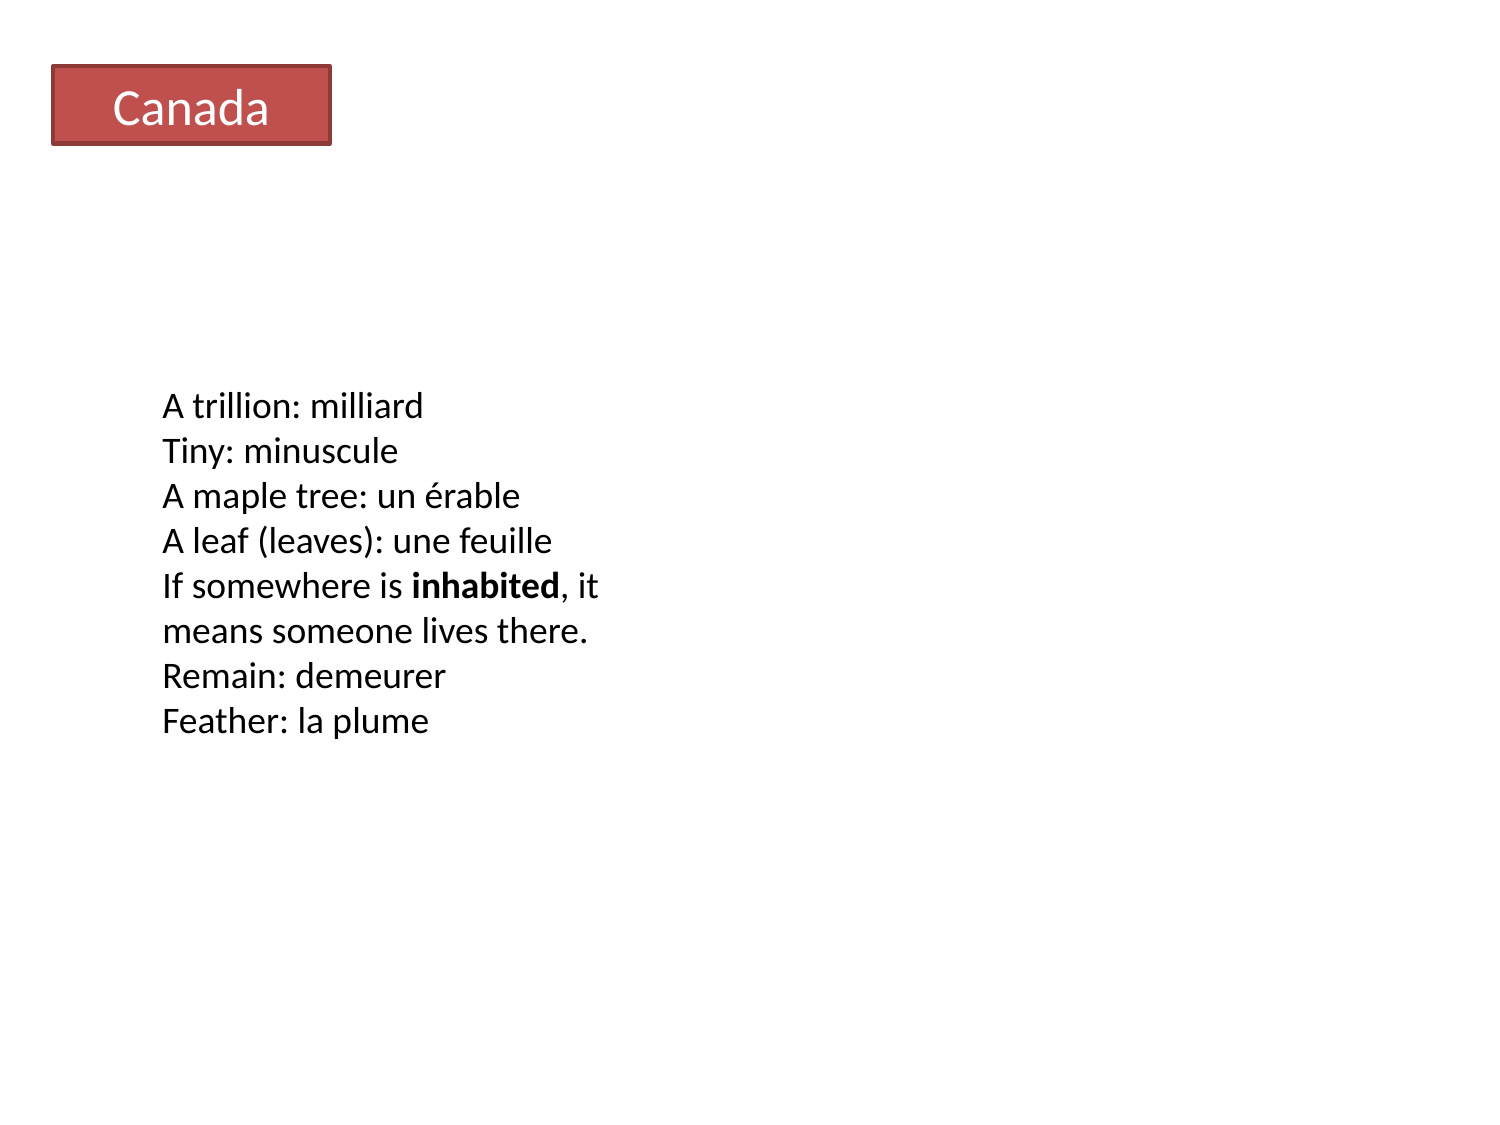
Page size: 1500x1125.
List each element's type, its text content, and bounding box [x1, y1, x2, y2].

text_box Canada [51, 64, 332, 146]
text_box A trillion: milliard Tiny: minuscule A maple tree: un érable A leaf (leaves): une feuille If somewhere is inhabited, it means someone lives there. Remain: demeurer Feather: la plume [147, 373, 644, 794]
